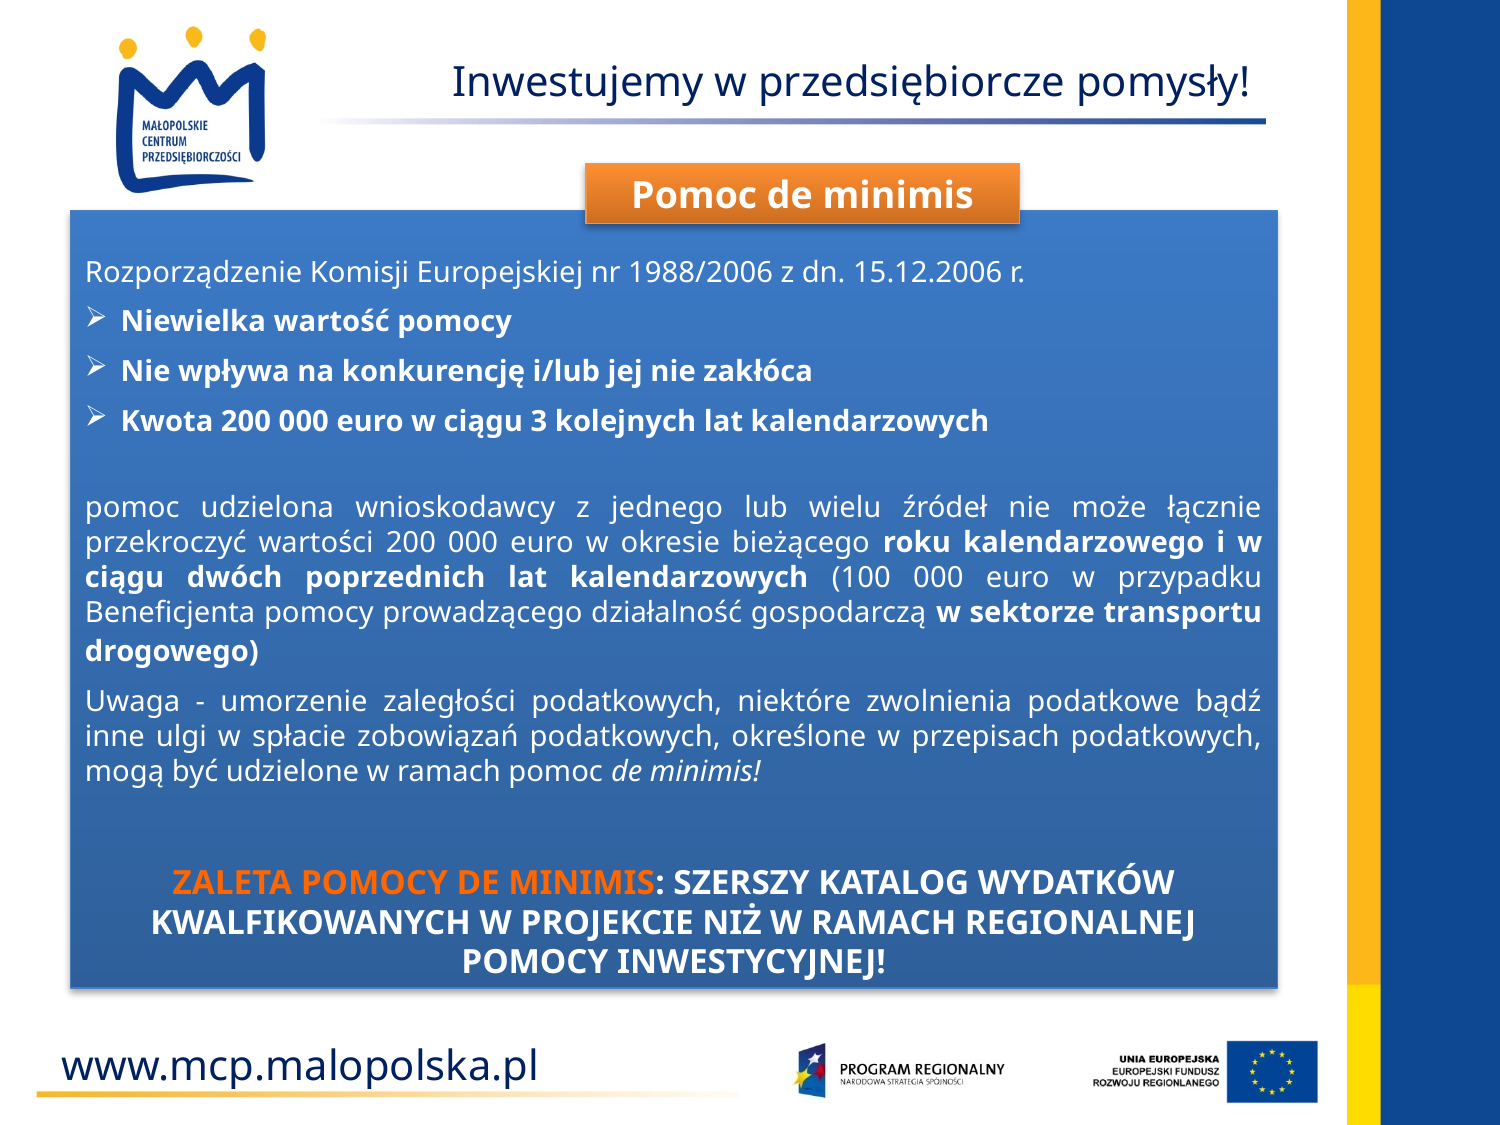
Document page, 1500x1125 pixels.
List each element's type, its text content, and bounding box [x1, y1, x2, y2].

picture [1077, 1034, 1325, 1108]
picture [34, 1089, 739, 1099]
text_box www.mcp.malopolska.pl [46, 1031, 758, 1097]
text_box Inwestujemy w przedsiębiorcze pomysły! [304, 46, 1266, 105]
picture [105, 23, 1266, 197]
picture [763, 1015, 1032, 1125]
text_box Rozporządzenie Komisji Europejskiej nr 1988/2006 z dn. 15.12.2006 r. Niewielka wartość pomocy Nie wpływa na konkurencję i/lub jej nie zakłóca Kwota 200 000 euro w ciągu 3 kolejnych lat kalendarzowych pomoc udzielona wnioskodawcy z jednego lub wielu źródeł nie może łącznie przekroczyć wartości 200 000 euro w okresie bieżącego roku kalendarzowego i w ciągu dwóch poprzednich lat kalendarzowych (100 000 euro w przypadku Beneficjenta pomocy prowadzącego działalność gospodarczą w sektorze transportu drogowego) Uwaga - umorzenie zaległości podatkowych, niektóre zwolnienia podatkowe bądź inne ulgi w spłacie zobowiązań podatkowych, określone w przepisach podatkowych, mogą być udzielone w ramach pomoc de minimis! ZALETA POMOCY DE MINIMIS: SZERSZY KATALOG WYDATKÓW KWALFIKOWANYCH W PROJEKCIE NIŻ W RAMACH REGIONALNEJ POMOCY INWESTYCYJNEJ! [70, 210, 1278, 989]
text_box Pomoc de minimis [585, 163, 1020, 224]
picture [1347, 0, 1500, 1125]
